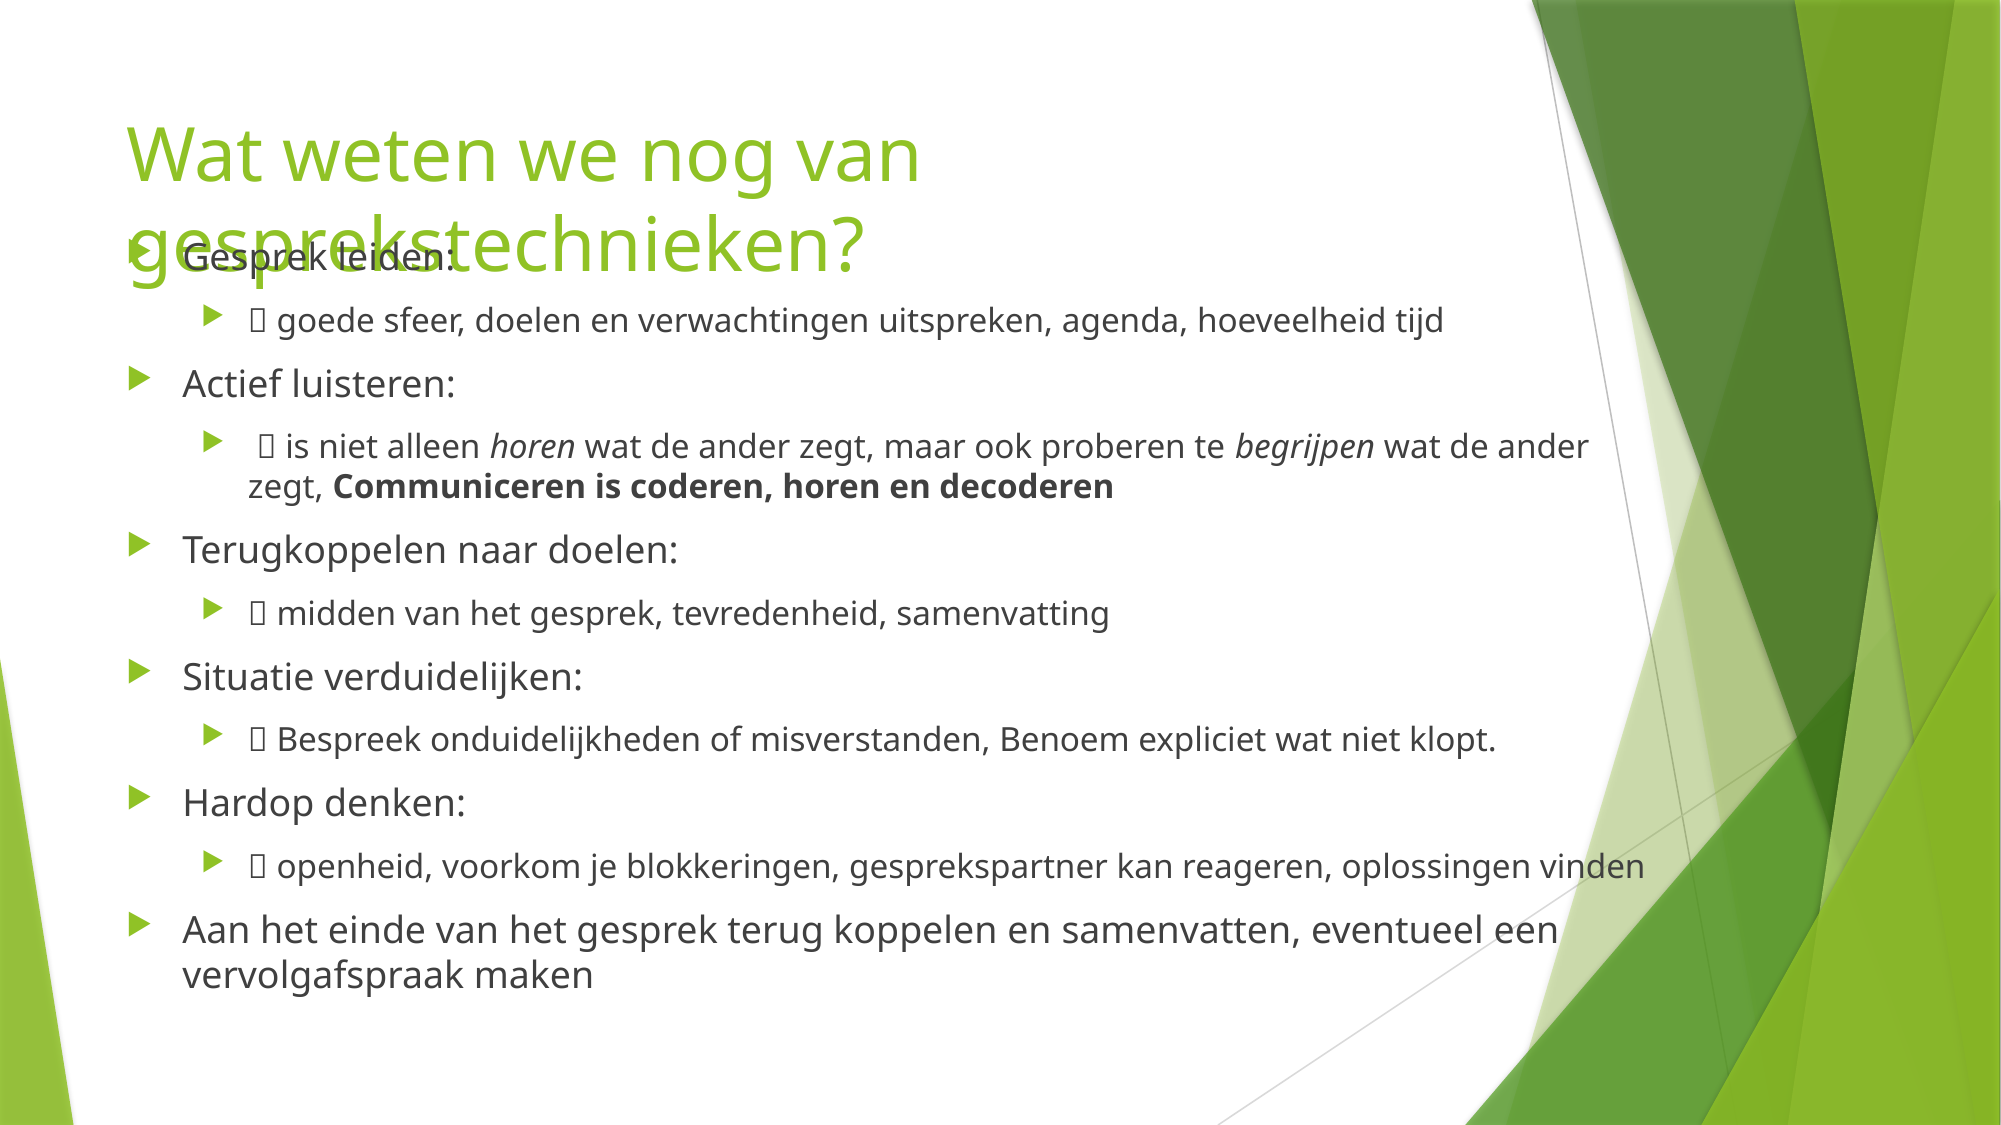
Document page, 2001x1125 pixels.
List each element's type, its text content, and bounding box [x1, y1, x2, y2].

list Gesprek leiden:  goede sfeer, doelen en verwachtingen uitspreken, agenda, hoeveelheid tijd Actief luisteren:  is niet alleen horen wat de ander zegt, maar ook proberen te begrijpen wat de ander zegt, Communiceren is coderen, horen en decoderen Terugkoppelen naar doelen:  midden van het gesprek, tevredenheid, samenvatting Situatie verduidelijken:  Bespreek onduidelijkheden of misverstanden, Benoem expliciet wat niet klopt. Hardop denken:  openheid, voorkom je blokkeringen, gesprekspartner kan reageren, oplossingen vinden Aan het einde van het gesprek terug koppelen en samenvatten, eventueel een vervolgafspraak maken [111, 225, 1677, 1125]
title Wat weten we nog van gesprekstechnieken? [111, 98, 1630, 225]
